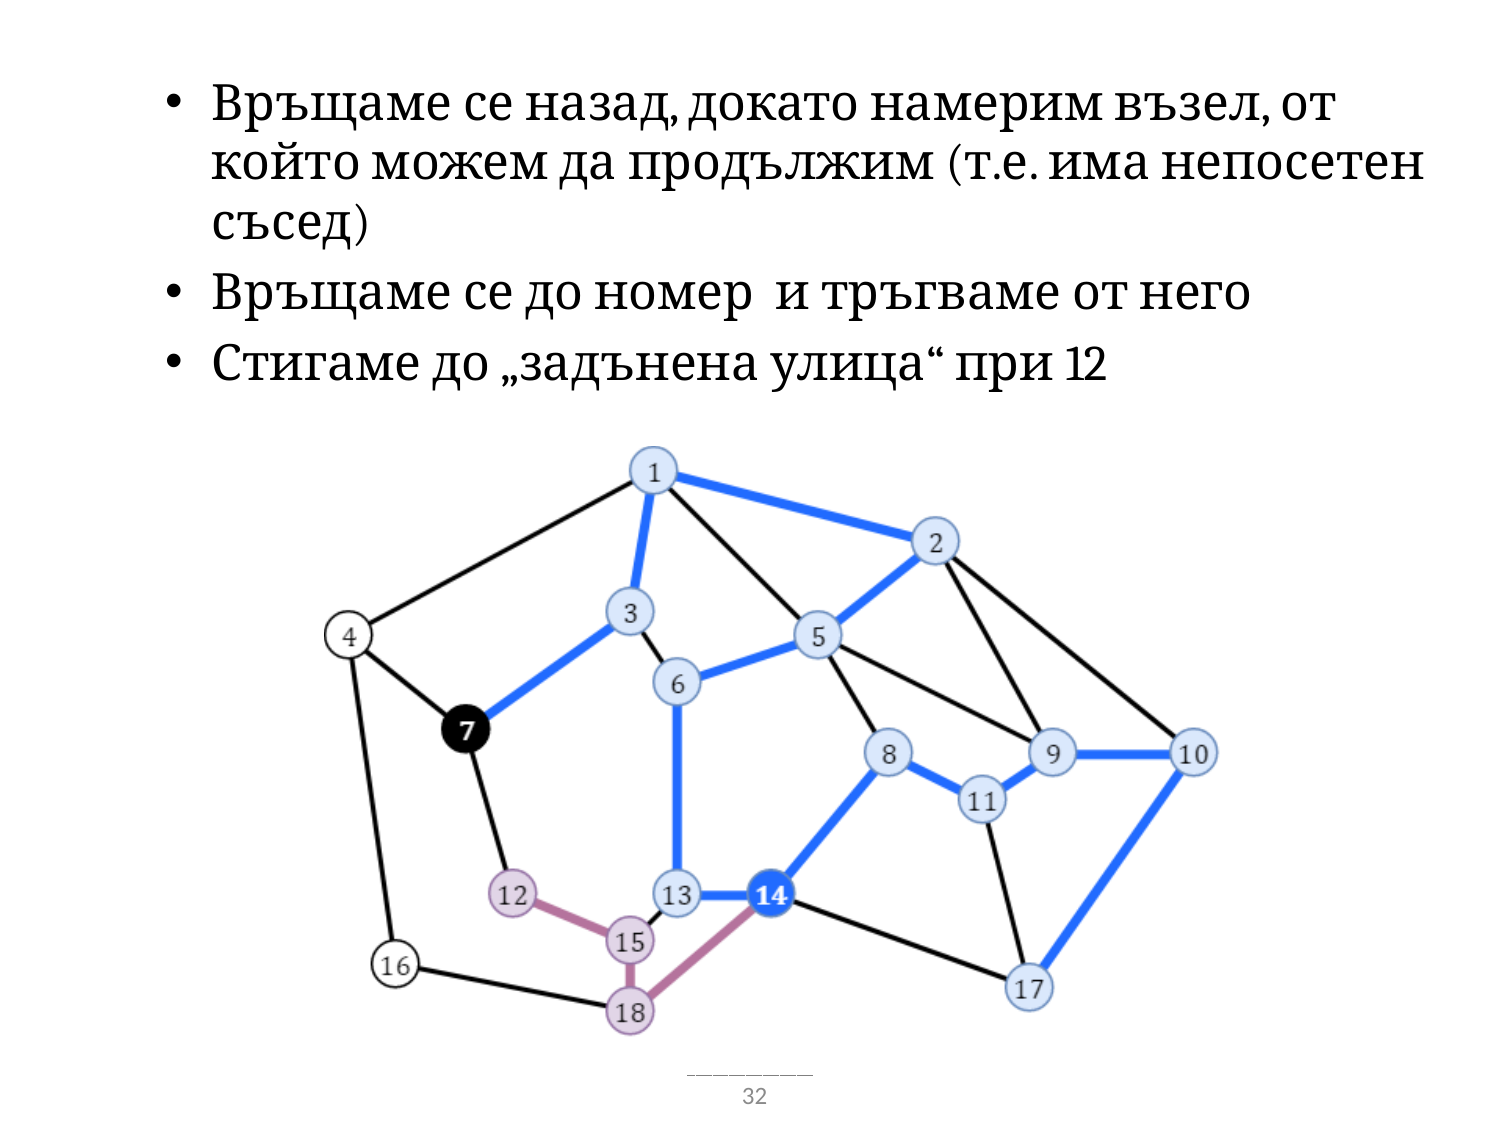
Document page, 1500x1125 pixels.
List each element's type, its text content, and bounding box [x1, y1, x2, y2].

slide_number 32 [579, 1065, 930, 1125]
picture [324, 446, 1221, 1038]
